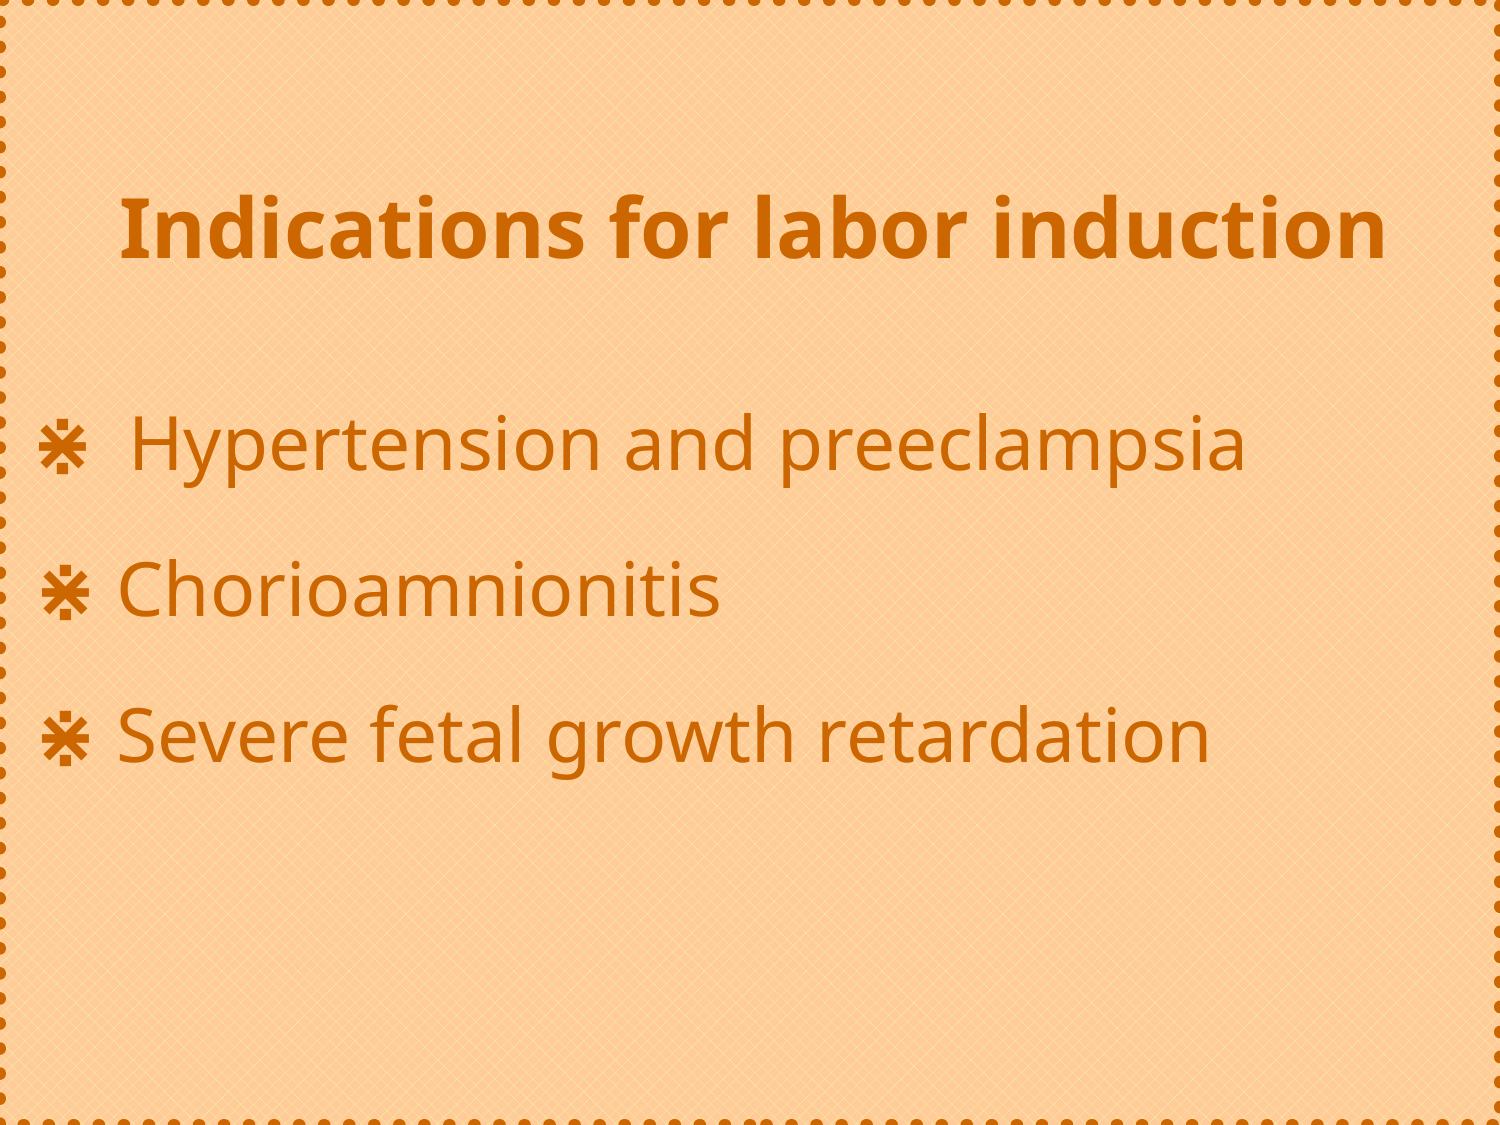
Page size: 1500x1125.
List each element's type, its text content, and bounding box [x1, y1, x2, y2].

text_box Indications for labor induction ⋇ Hypertension and preeclampsia ⋇ Chorioamnionitis ⋇ Severe fetal growth retardation [0, 0, 1500, 1125]
